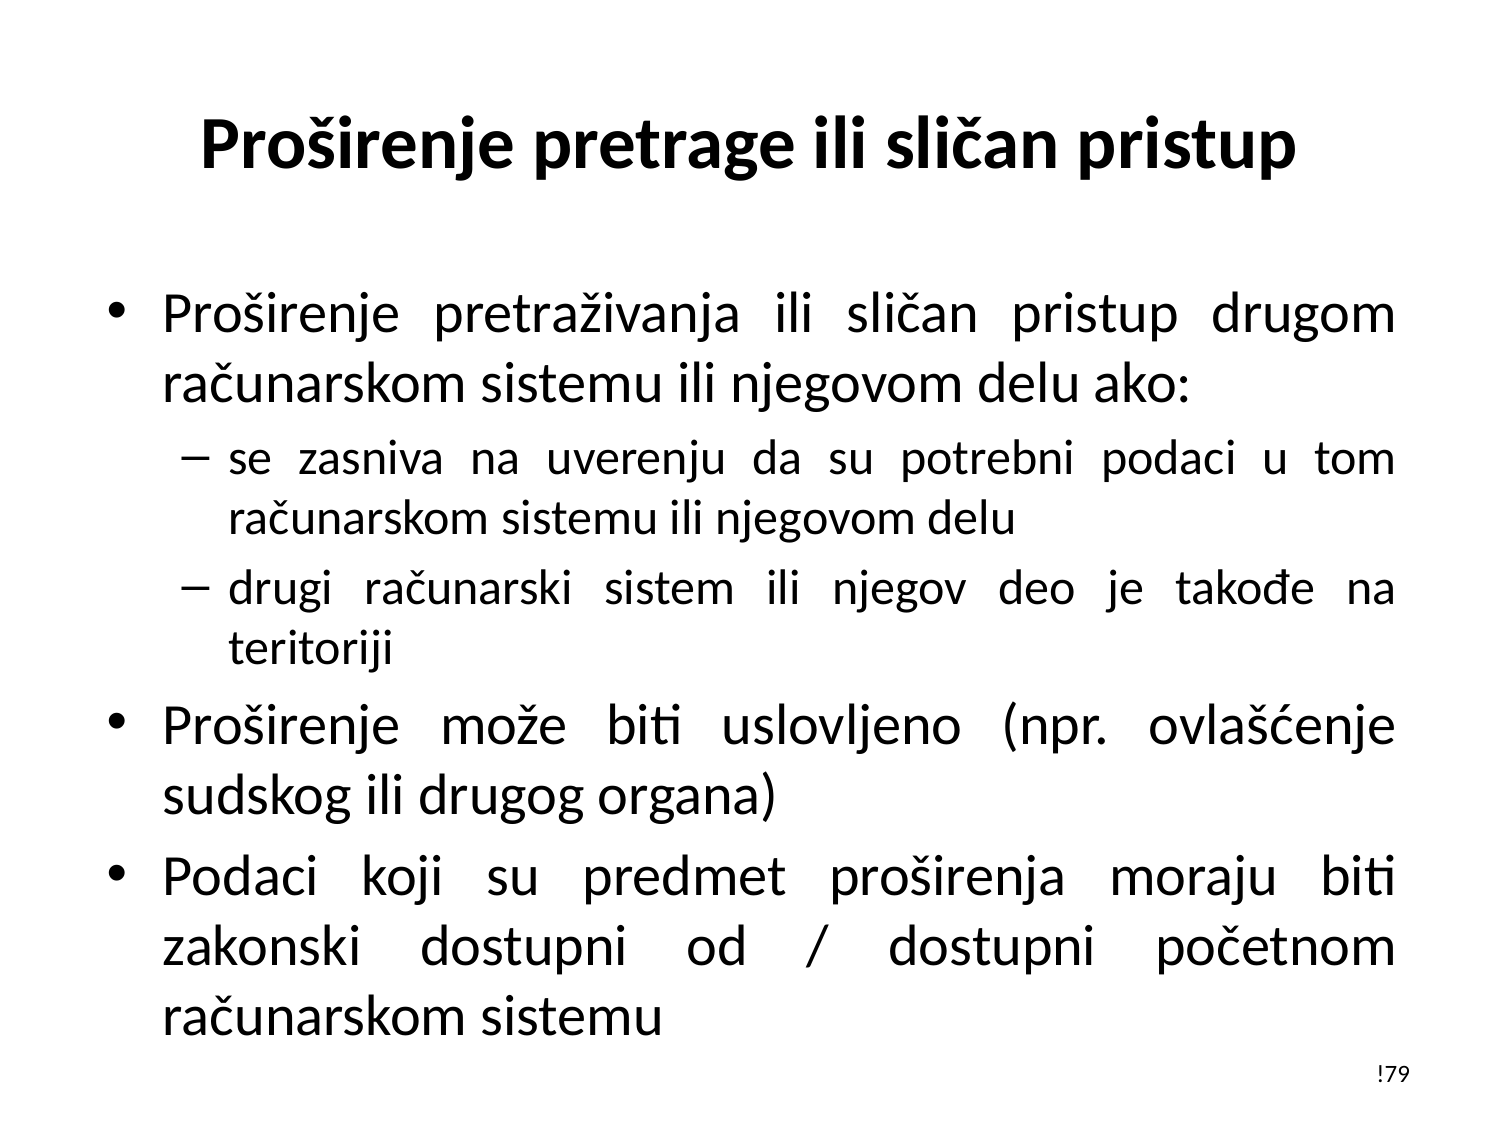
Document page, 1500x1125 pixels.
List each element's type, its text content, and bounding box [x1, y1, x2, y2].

slide_number !79 [1074, 1042, 1425, 1103]
list Proširenje pretraživanja ili sličan pristup drugom računarskom sistemu ili njegovom delu ako: se zasniva na uverenju da su potrebni podaci u tom računarskom sistemu ili njegovom delu drugi računarski sistem ili njegov deo je takođe na teritoriji Proširenje može biti uslovljeno (npr. ovlašćenje sudskog ili drugog organa) Podaci koji su predmet proširenja moraju biti zakonski dostupni od / dostupni početnom računarskom sistemu [91, 266, 1413, 1010]
title Proširenje pretrage ili sličan pristup [74, 44, 1426, 233]
